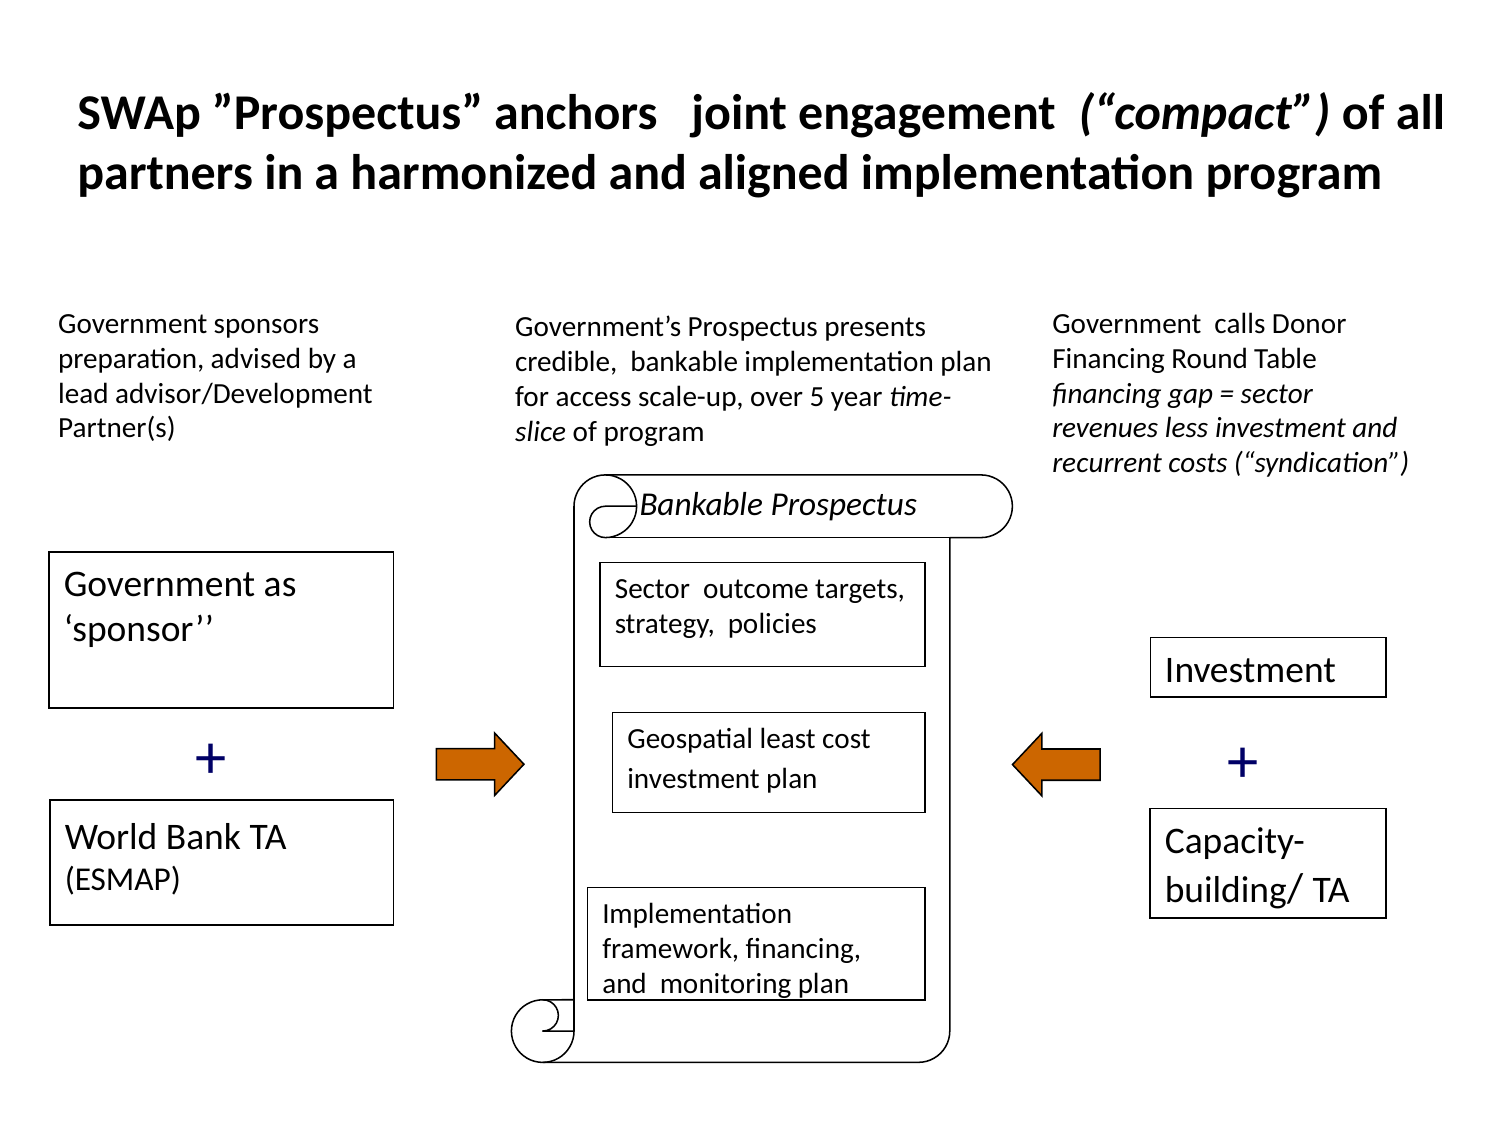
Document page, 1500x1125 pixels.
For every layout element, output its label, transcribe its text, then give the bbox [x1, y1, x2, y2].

text_box Government’s Prospectus presents credible, bankable implementation plan for access scale-up, over 5 year time-slice of program [500, 299, 1013, 455]
text_box Capacity-building/ TA [1149, 808, 1386, 919]
text_box + [1212, 712, 1313, 803]
text_box Investment [1150, 637, 1387, 698]
text_box Government as ‘sponsor’’ [48, 552, 394, 709]
text_box Government calls Donor Financing Round Table financing gap = sector revenues less investment and recurrent costs (“syndication”) [1037, 296, 1431, 487]
text_box Geospatial least cost investment plan [612, 712, 925, 813]
title SWAp ”Prospectus” anchors joint engagement (“compact”) of all partners in a harmonized and aligned implementation program [62, 45, 1500, 234]
text_box [511, 474, 1013, 1063]
text_box [436, 732, 524, 796]
text_box World Bank TA (ESMAP) [50, 800, 394, 925]
text_box Sector outcome targets, strategy, policies [600, 562, 925, 667]
text_box Government sponsors preparation, advised by a lead advisor/Development Partner(s) [43, 296, 425, 452]
text_box Bankable Prospectus [624, 474, 978, 530]
text_box + [181, 708, 281, 798]
text_box Implementation framework, financing, and monitoring plan [587, 887, 925, 1000]
text_box [1012, 733, 1101, 796]
